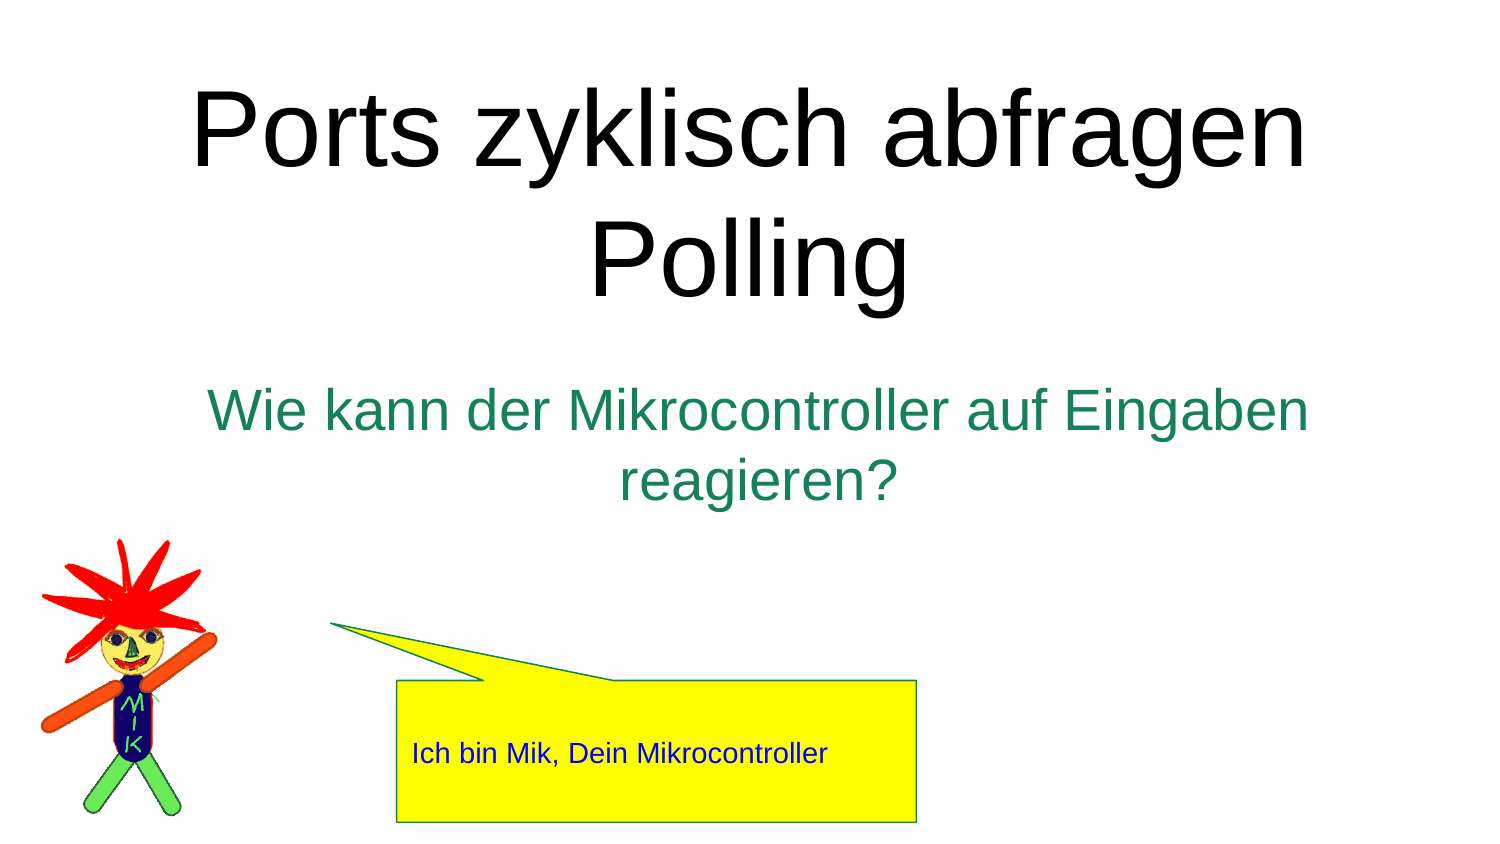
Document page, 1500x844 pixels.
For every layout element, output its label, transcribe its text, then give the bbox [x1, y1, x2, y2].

title Ports zyklisch abfragen Polling [50, 55, 1449, 333]
subtitle Wie kann der Mikrocontroller auf Eingaben reagieren? [60, 356, 1459, 554]
picture [22, 530, 230, 823]
text_box Ich bin Mik, Dein Mikrocontroller [330, 623, 917, 823]
